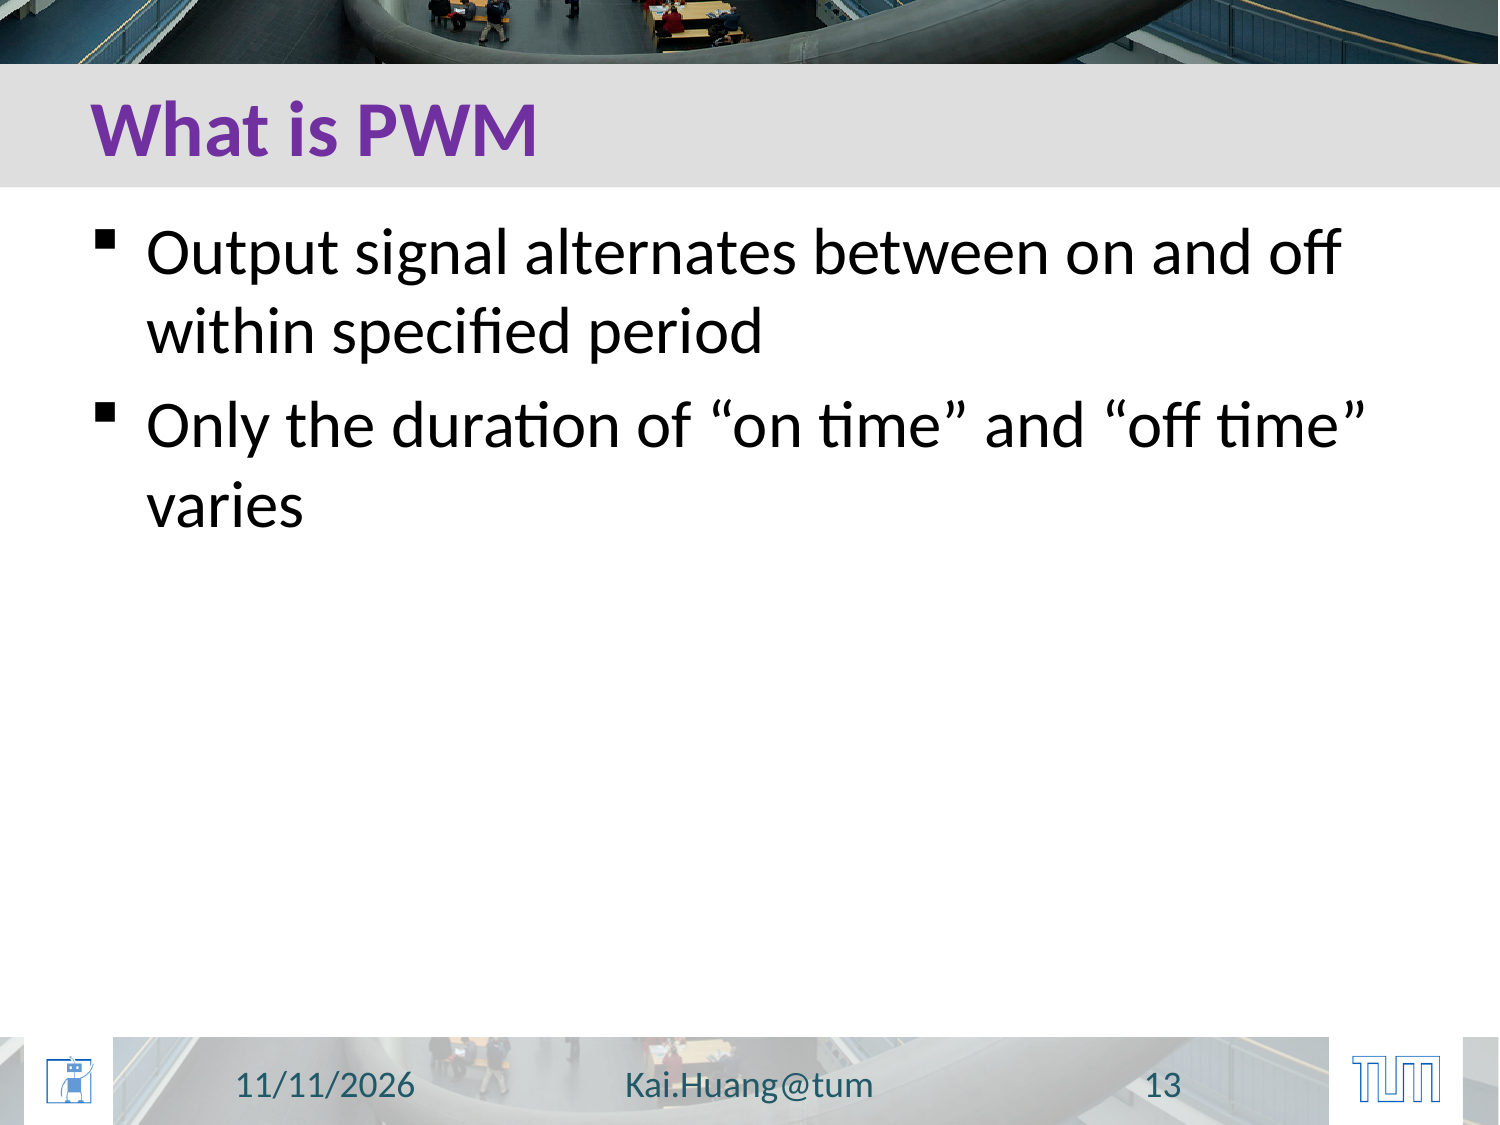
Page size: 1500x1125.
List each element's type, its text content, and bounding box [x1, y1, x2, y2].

title What is PWM [75, 62, 1425, 188]
footer Kai.Huang@tum [512, 1052, 988, 1113]
slide_number 13 [1012, 1052, 1313, 1113]
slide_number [162, 1052, 488, 1113]
picture [0, 1032, 1500, 1125]
list Output signal alternates between on and off within specified period Only the duration of “on time” and “off time” varies [75, 200, 1425, 1025]
picture [0, 0, 1500, 64]
